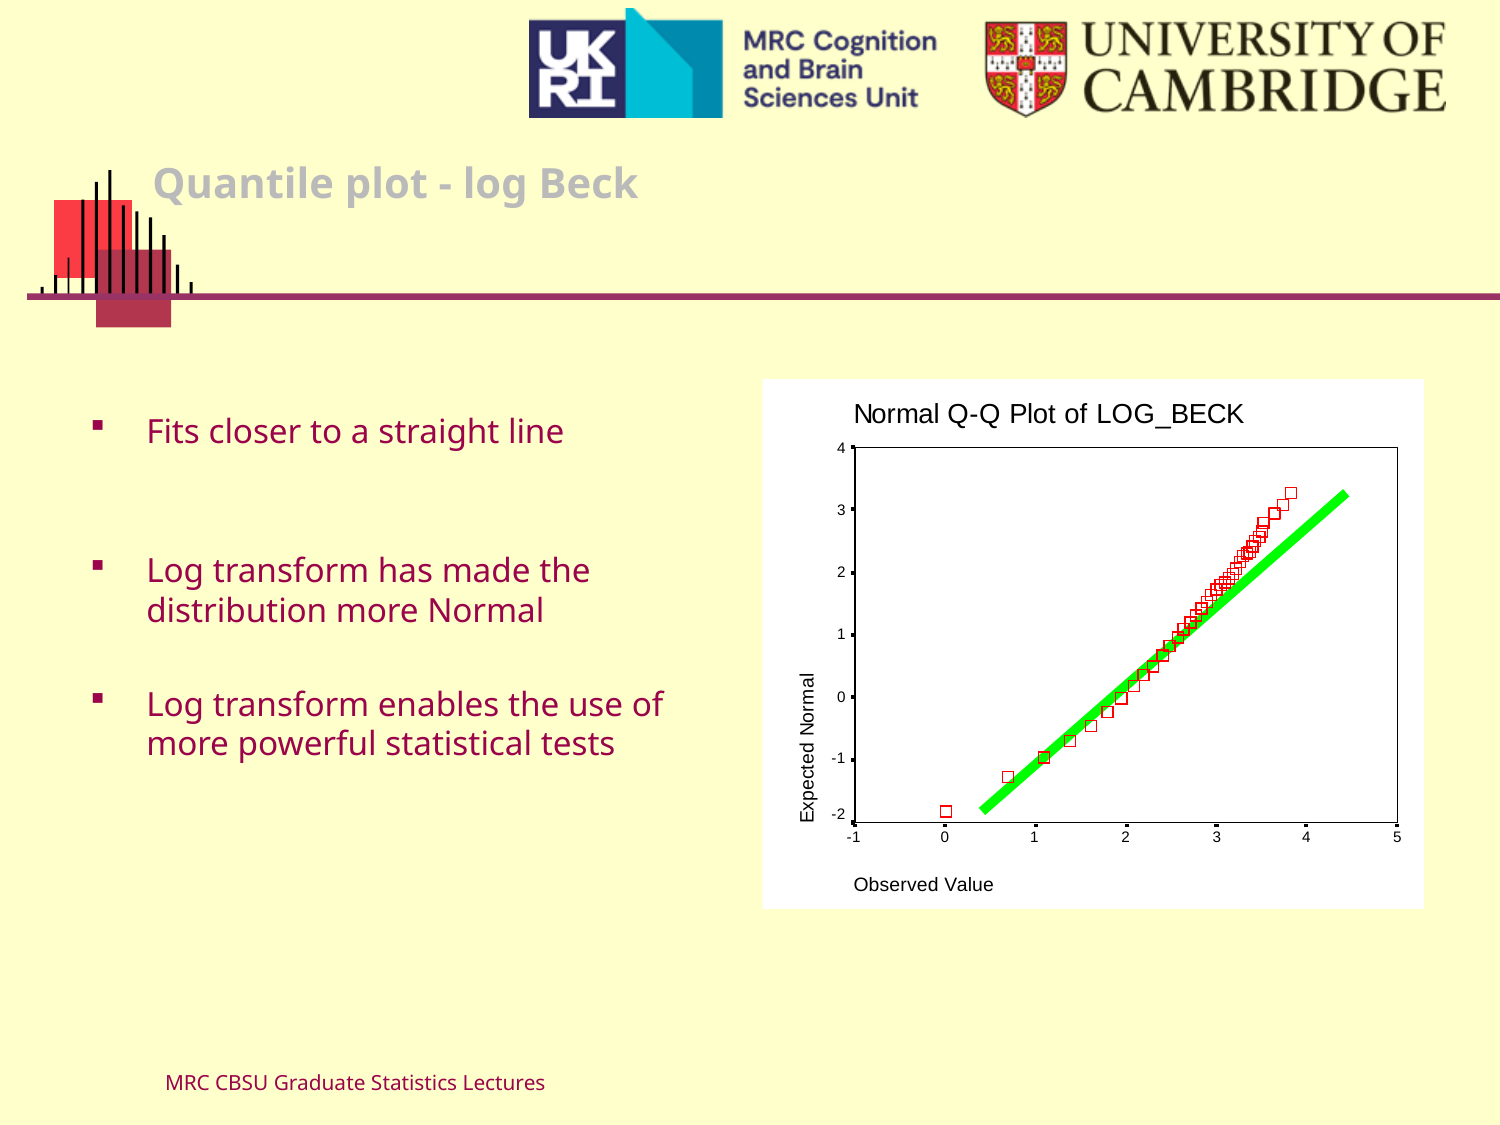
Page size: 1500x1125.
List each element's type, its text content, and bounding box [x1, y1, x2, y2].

footer MRC CBSU Graduate Statistics Lectures [149, 1062, 988, 1101]
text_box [762, 379, 1426, 921]
title Quantile plot - log Beck [137, 137, 988, 233]
list Fits closer to a straight line Log transform has made the distribution more Normal Log transform enables the use of more powerful statistical tests [75, 262, 738, 1038]
picture [529, 8, 1446, 118]
